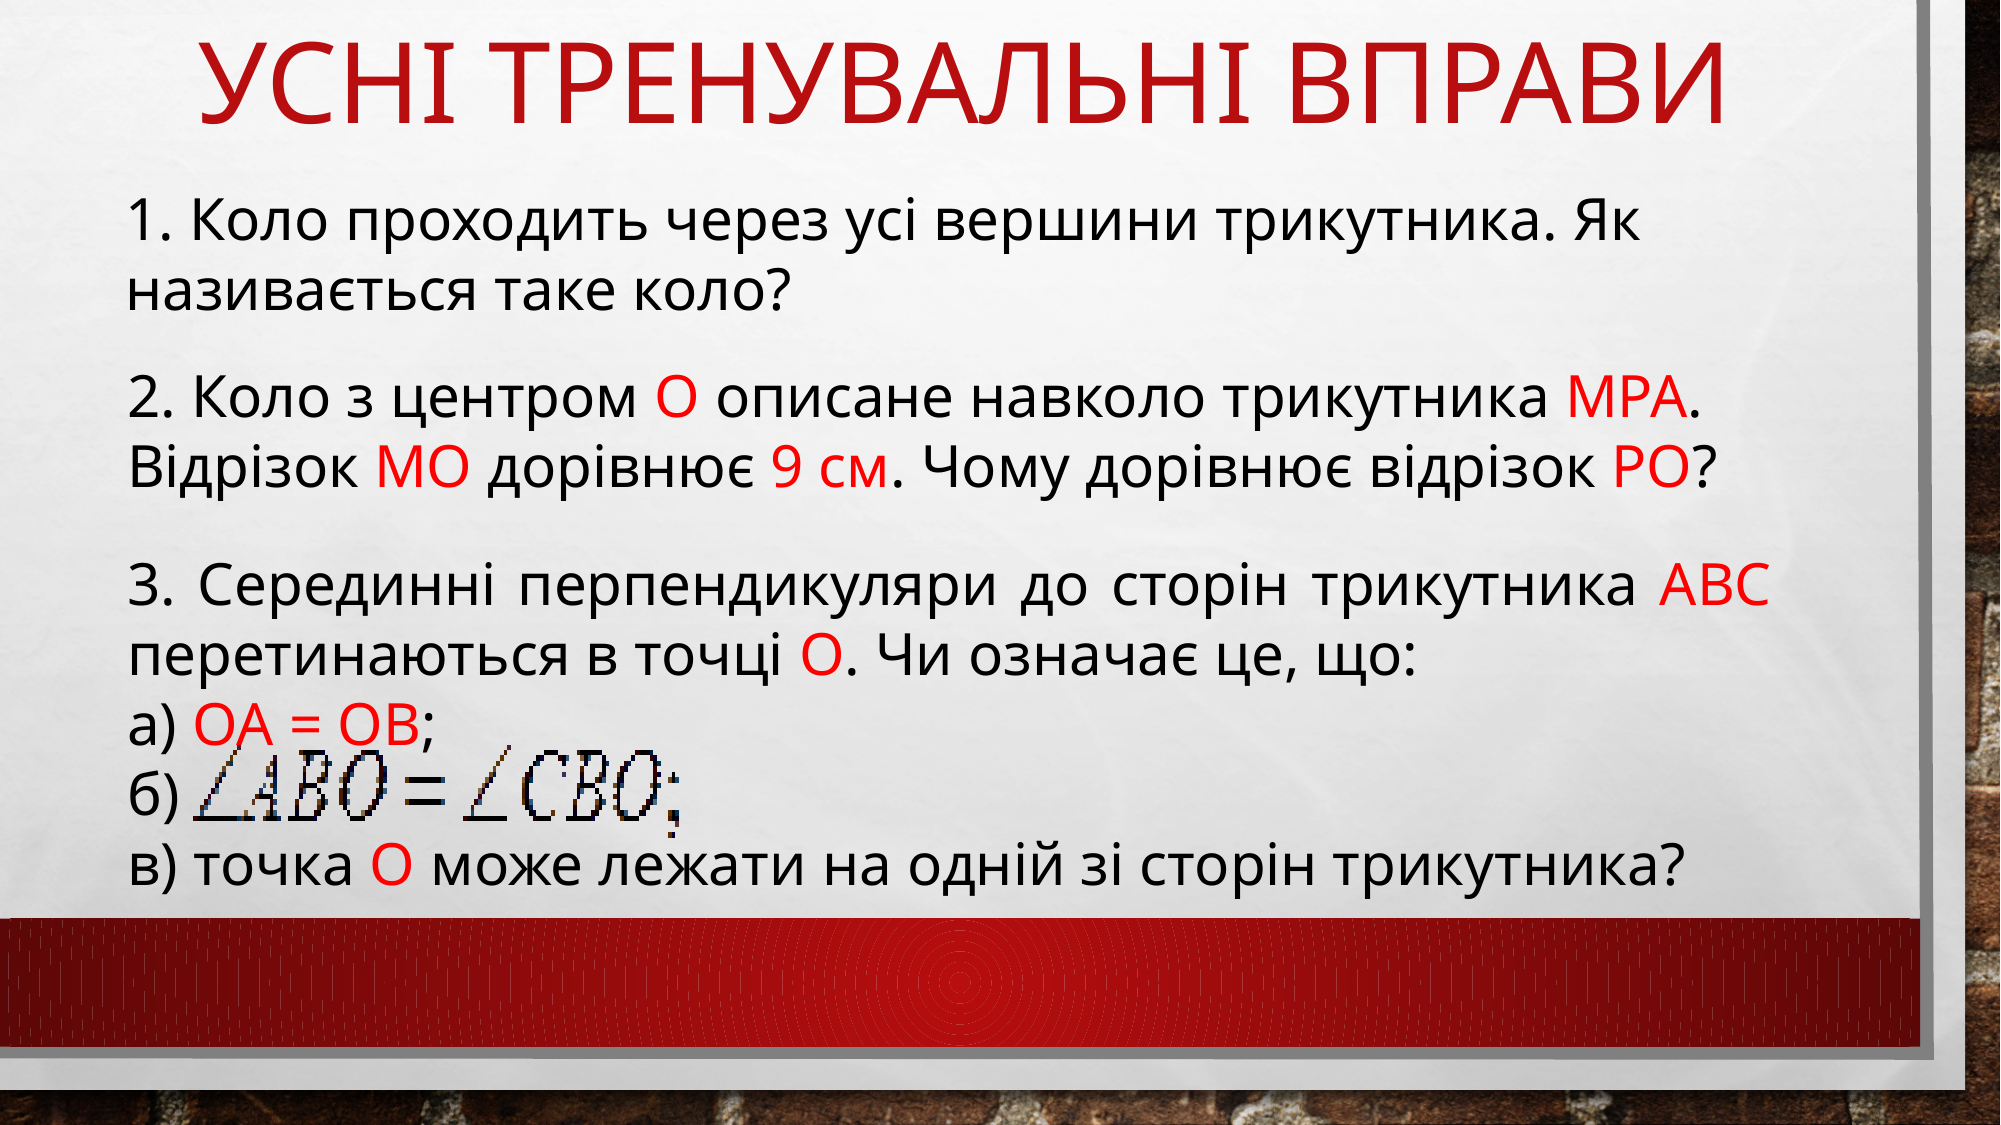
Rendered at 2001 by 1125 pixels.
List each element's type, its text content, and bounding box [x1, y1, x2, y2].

picture [190, 744, 684, 838]
title Усні тренувальні вправи [112, 15, 1818, 159]
text_box 2. Коло з центром O описане навколо трикутника MPA. Відрізок MO дорівнює 9 см. Чому дорівнює відрізок PO? [112, 351, 1787, 507]
picture [0, 0, 2000, 1125]
text_box 1. Коло проходить через усі вершини трикутника. Як називається таке коло? [110, 174, 1886, 330]
text_box 3. Серединні перпендикуляри до сторін трикутника ABC перетинаються в точці O. Чи означає це, що: а) OA = OB; б) в) точка O може лежати на одній зі сторін трикутника? [112, 539, 1787, 905]
